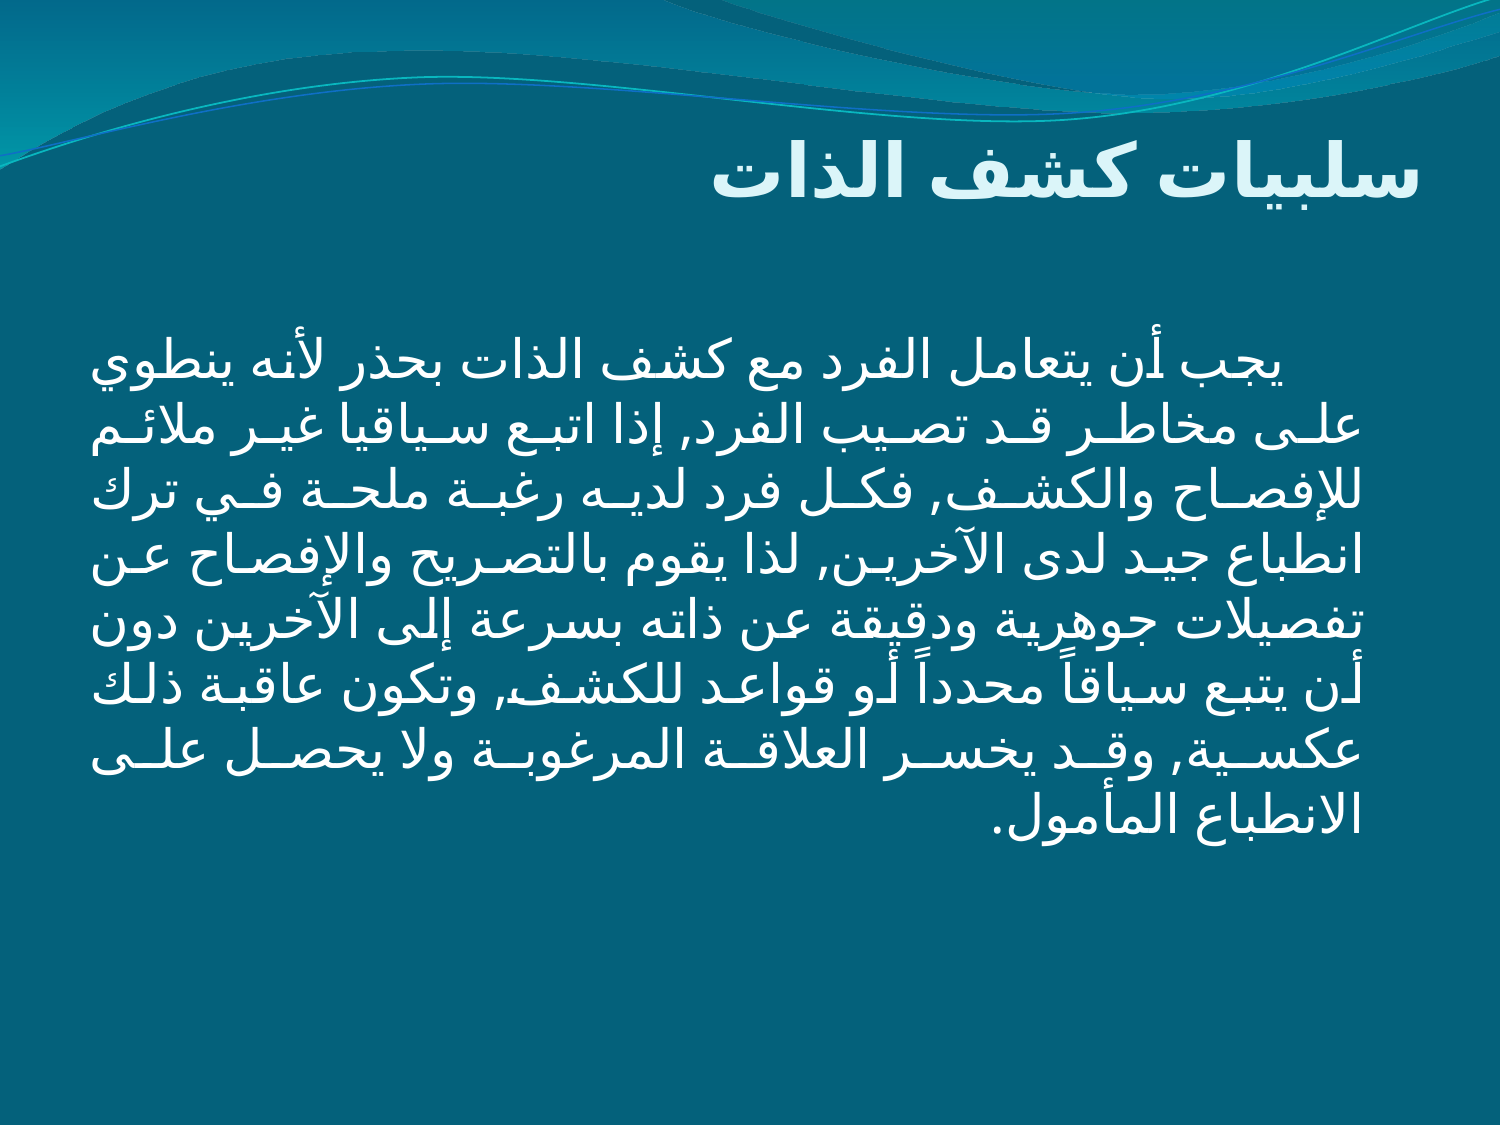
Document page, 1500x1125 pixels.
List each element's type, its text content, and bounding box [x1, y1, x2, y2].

title سلبيات كشف الذات [75, 115, 1425, 303]
list يجب أن يتعامل الفرد مع كشف الذات بحذر لأنه ينطوي على مخاطر قد تصيب الفرد, إذا اتبع سياقيا غير ملائم للإفصاح والكشف, فكل فرد لديه رغبة ملحة في ترك انطباع جيد لدى الآخرين, لذا يقوم بالتصريح والإفصاح عن تفصيلات جوهرية ودقيقة عن ذاته بسرعة إلى الآخرين دون أن يتبع سياقاً محدداً أو قواعد للكشف, وتكون عاقبة ذلك عكسية, وقد يخسر العلاقة المرغوبة ولا يحصل على الانطباع المأمول. [75, 317, 1425, 1038]
